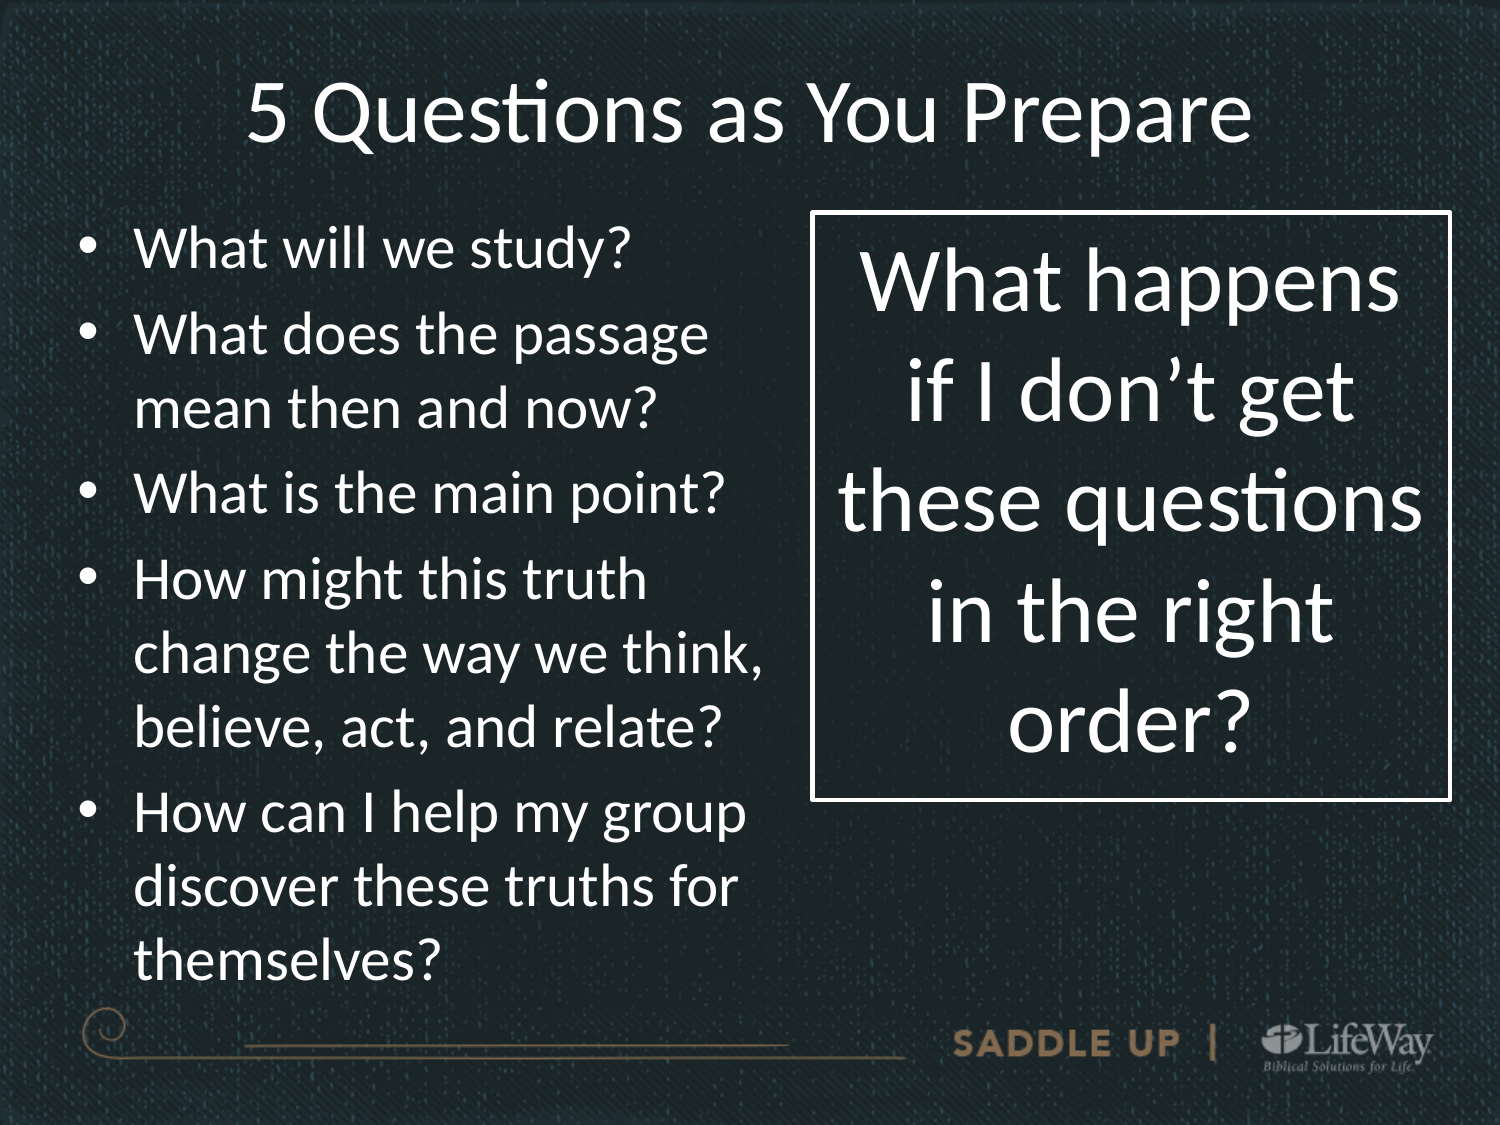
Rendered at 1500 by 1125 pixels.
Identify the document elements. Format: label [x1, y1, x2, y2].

list [0, 0, 1500, 1125]
